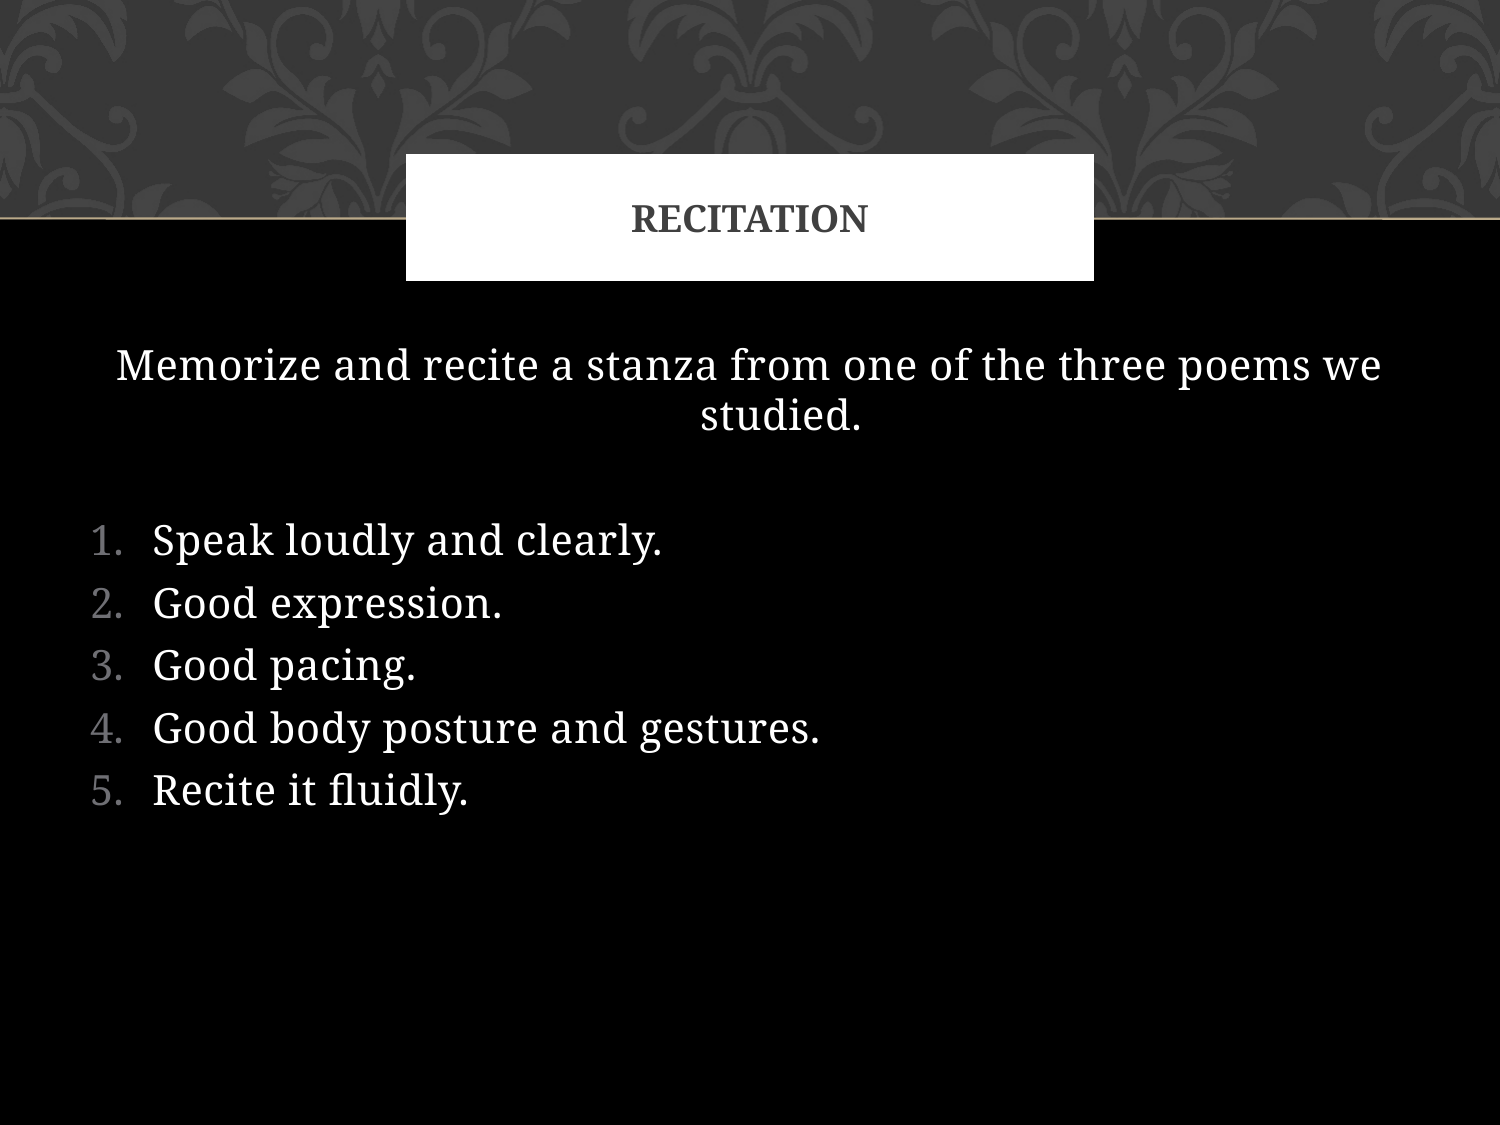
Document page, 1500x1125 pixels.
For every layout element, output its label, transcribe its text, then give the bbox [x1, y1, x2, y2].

title RECITATION [406, 154, 1094, 281]
list Memorize and recite a stanza from one of the three poems we studied. Speak loudly and clearly. Good expression. Good pacing. Good body posture and gestures. Recite it fluidly. [75, 331, 1425, 1007]
